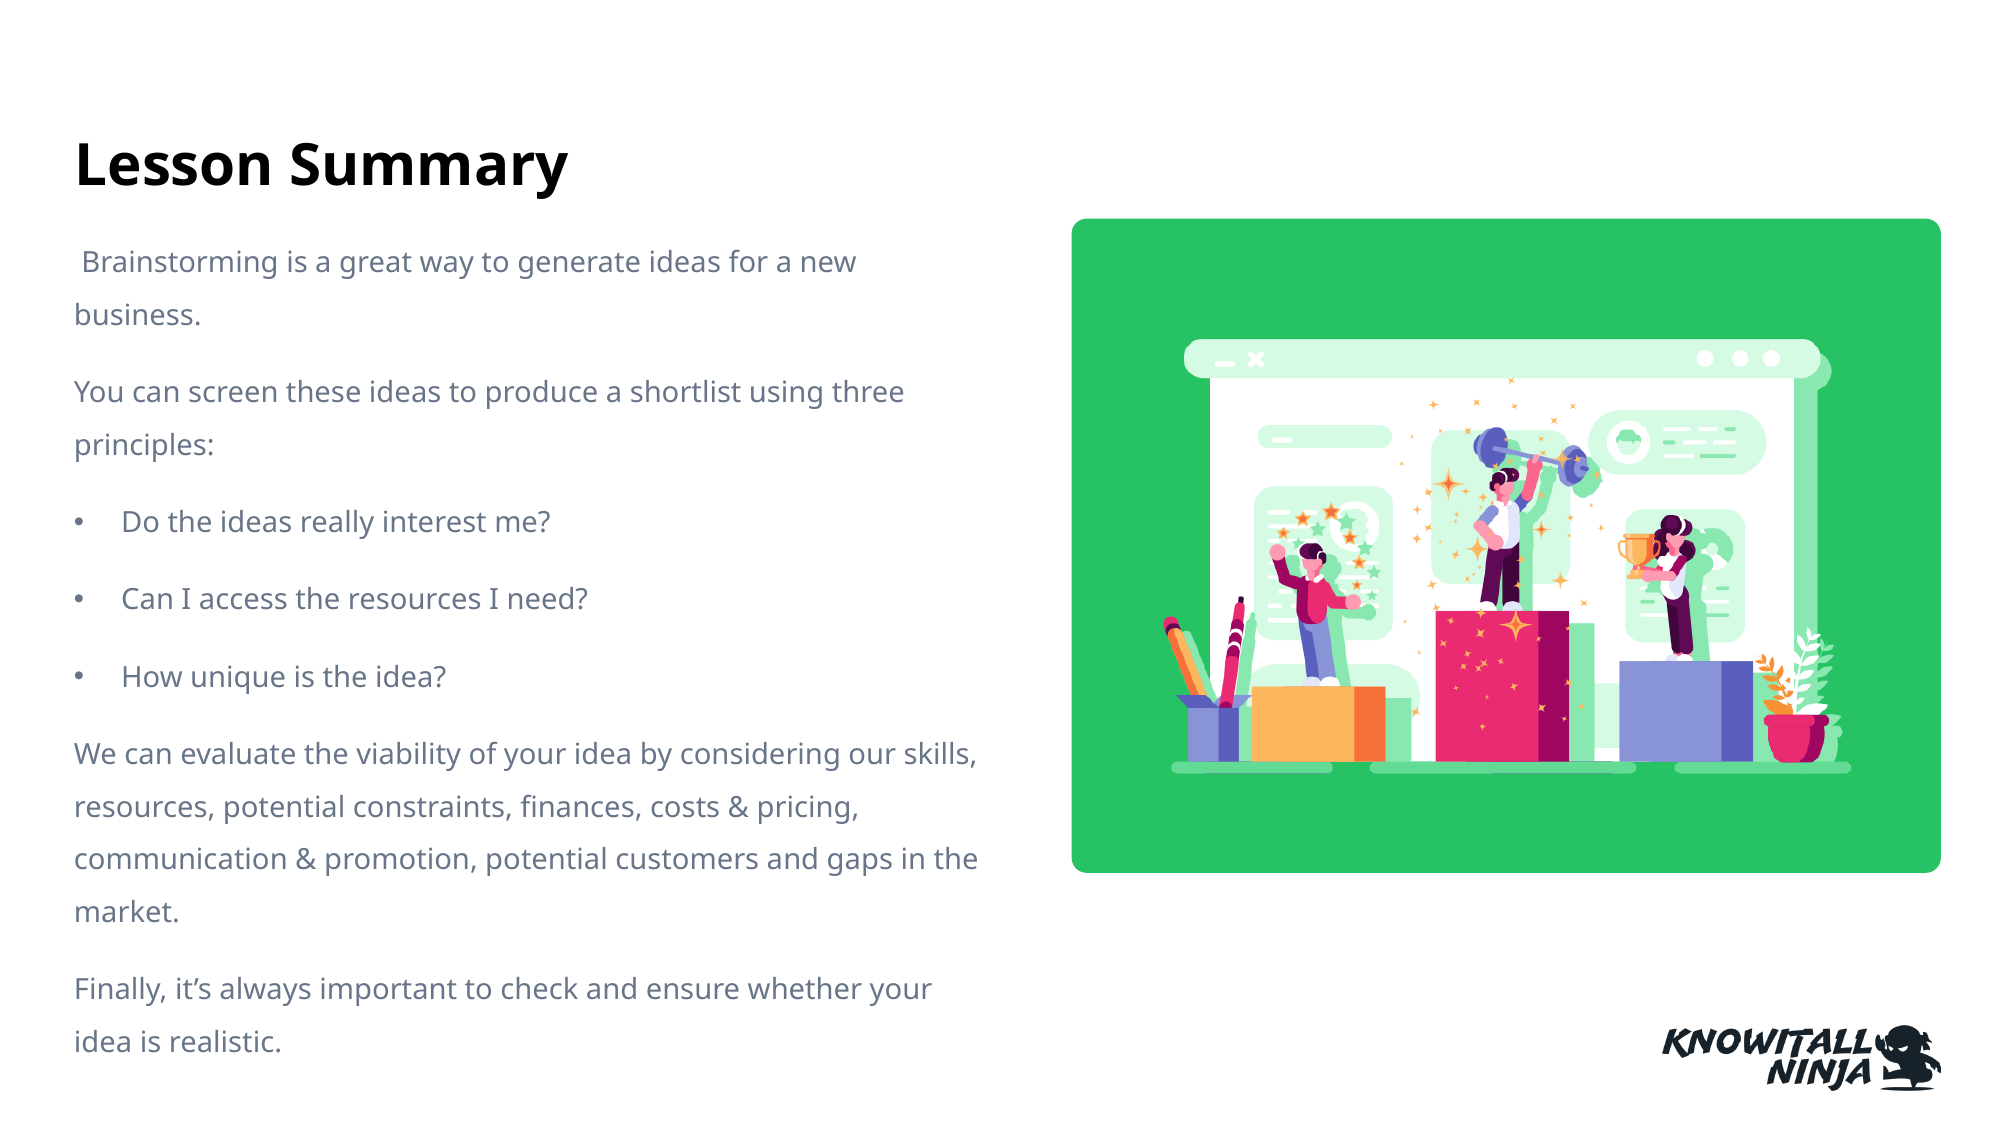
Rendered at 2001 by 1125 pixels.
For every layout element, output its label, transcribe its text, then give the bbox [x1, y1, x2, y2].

picture [1662, 1025, 1941, 1091]
title Lesson Summary [59, 117, 1000, 206]
list Brainstorming is a great way to generate ideas for a new business. You can screen these ideas to produce a shortlist using three principles: Do the ideas really interest me? Can I access the resources I need? How unique is the idea? We can evaluate the viability of your idea by considering our skills, resources, potential constraints, finances, costs & pricing, communication & promotion, potential customers and gaps in the market. Finally, it’s always important to check and ensure whether your idea is realistic. [59, 218, 1000, 1091]
picture [1071, 218, 1942, 874]
